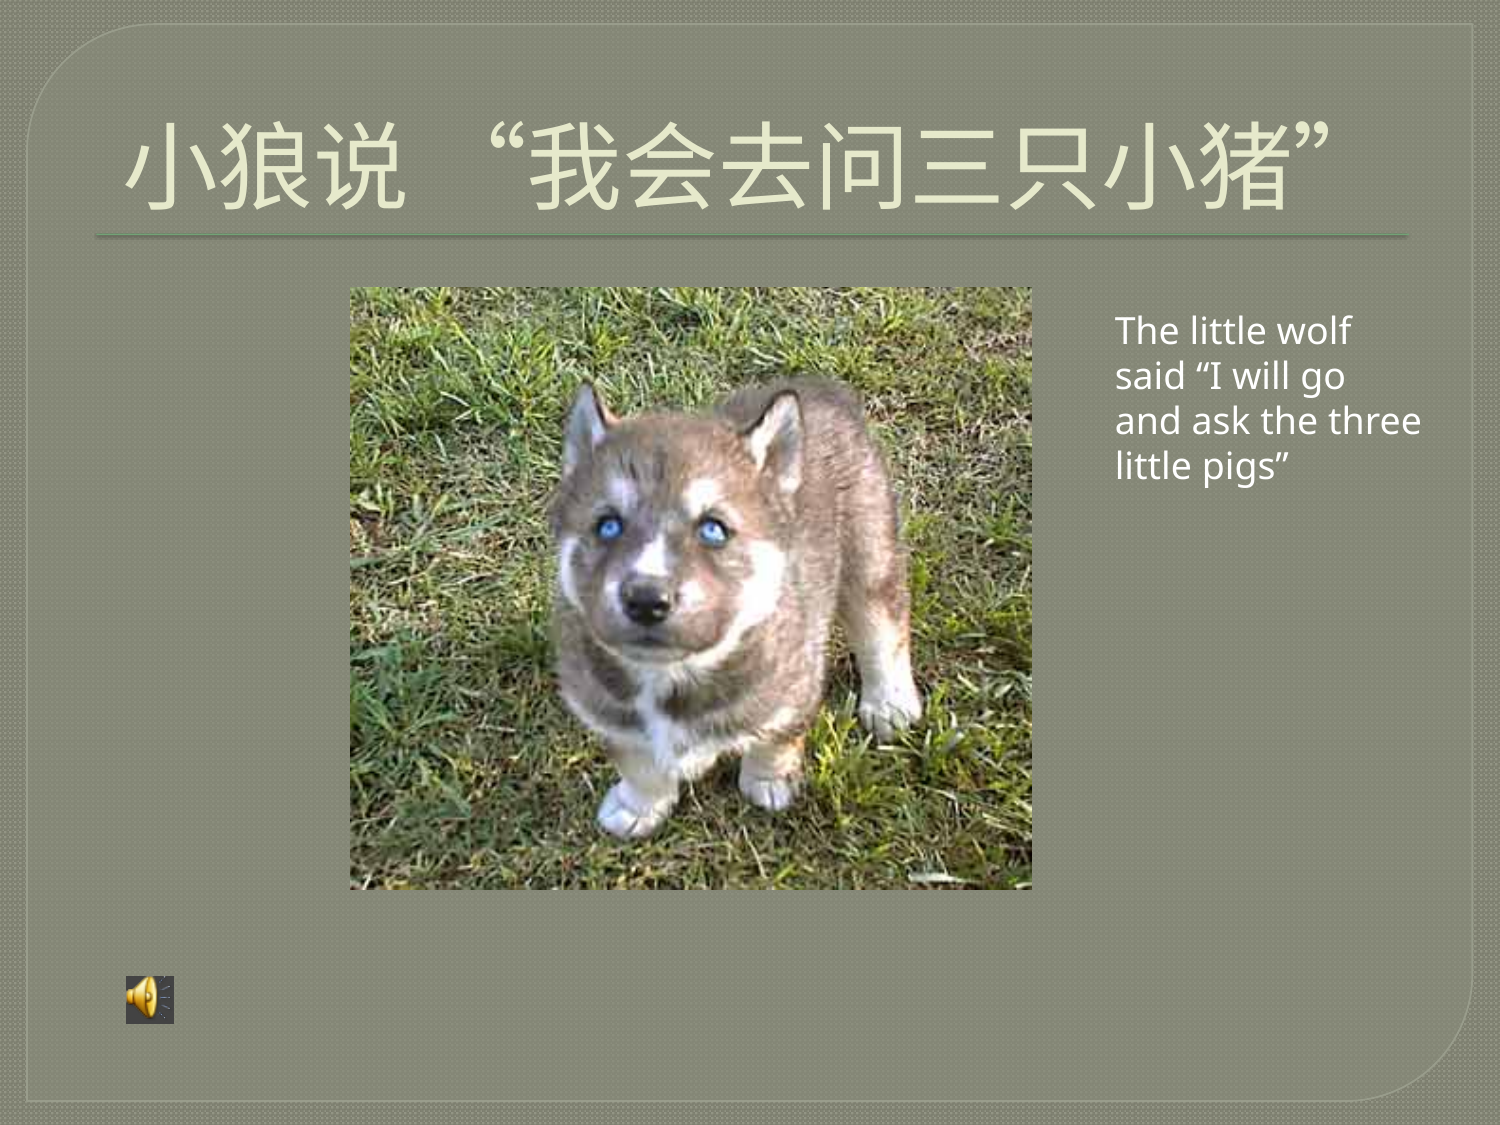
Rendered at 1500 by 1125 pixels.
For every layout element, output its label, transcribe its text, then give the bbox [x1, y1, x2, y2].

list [349, 287, 1032, 890]
title 小狼说 “我会去问三只小猪” [75, 41, 1425, 230]
text_box The little wolf said “I will go and ask the three little pigs” [1100, 299, 1438, 495]
picture [124, 974, 176, 1026]
